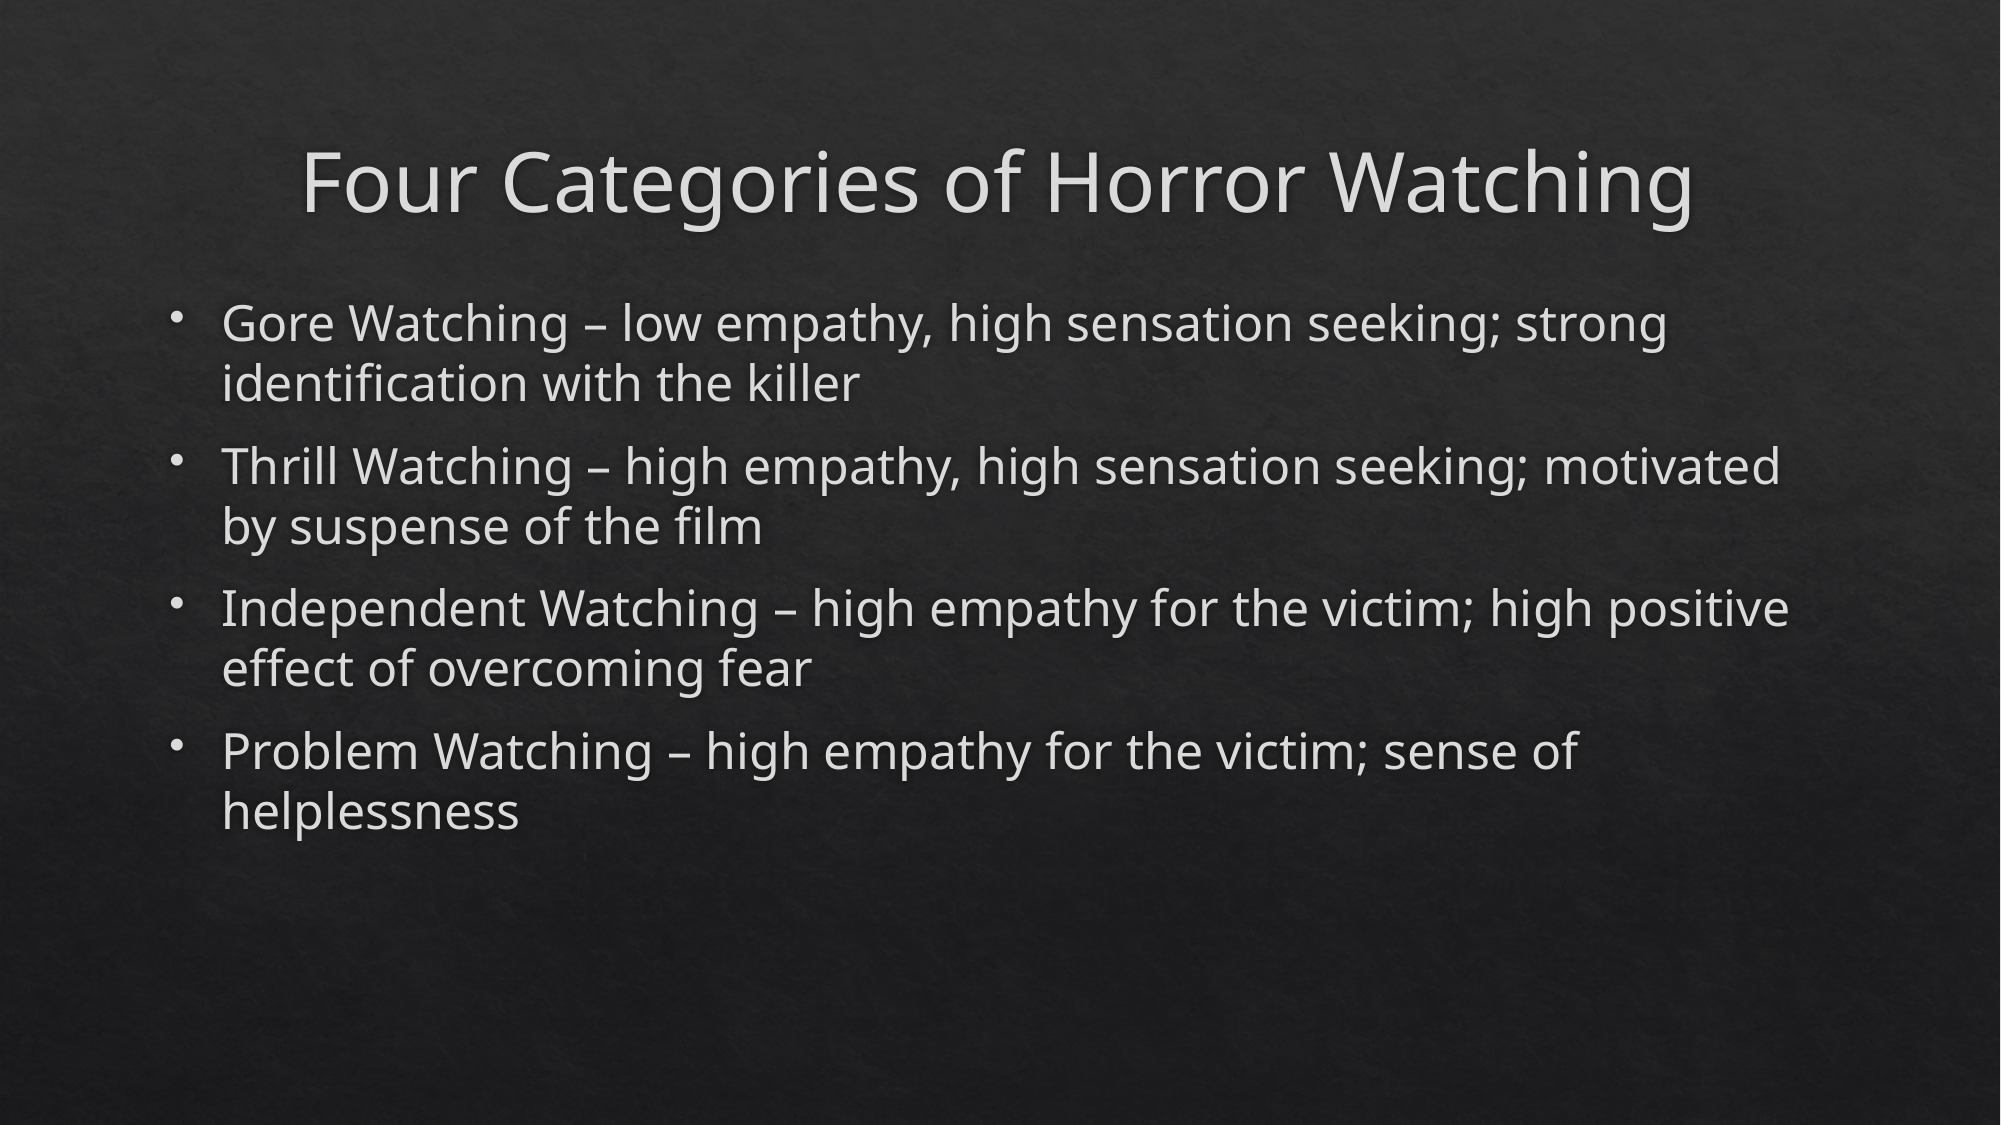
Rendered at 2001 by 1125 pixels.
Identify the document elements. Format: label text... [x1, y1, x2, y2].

title Four Categories of Horror Watching [149, 99, 1849, 260]
list Gore Watching – low empathy, high sensation seeking; strong identification with the killer Thrill Watching – high empathy, high sensation seeking; motivated by suspense of the film Independent Watching – high empathy for the victim; high positive effect of overcoming fear Problem Watching – high empathy for the victim; sense of helplessness [149, 284, 1849, 950]
